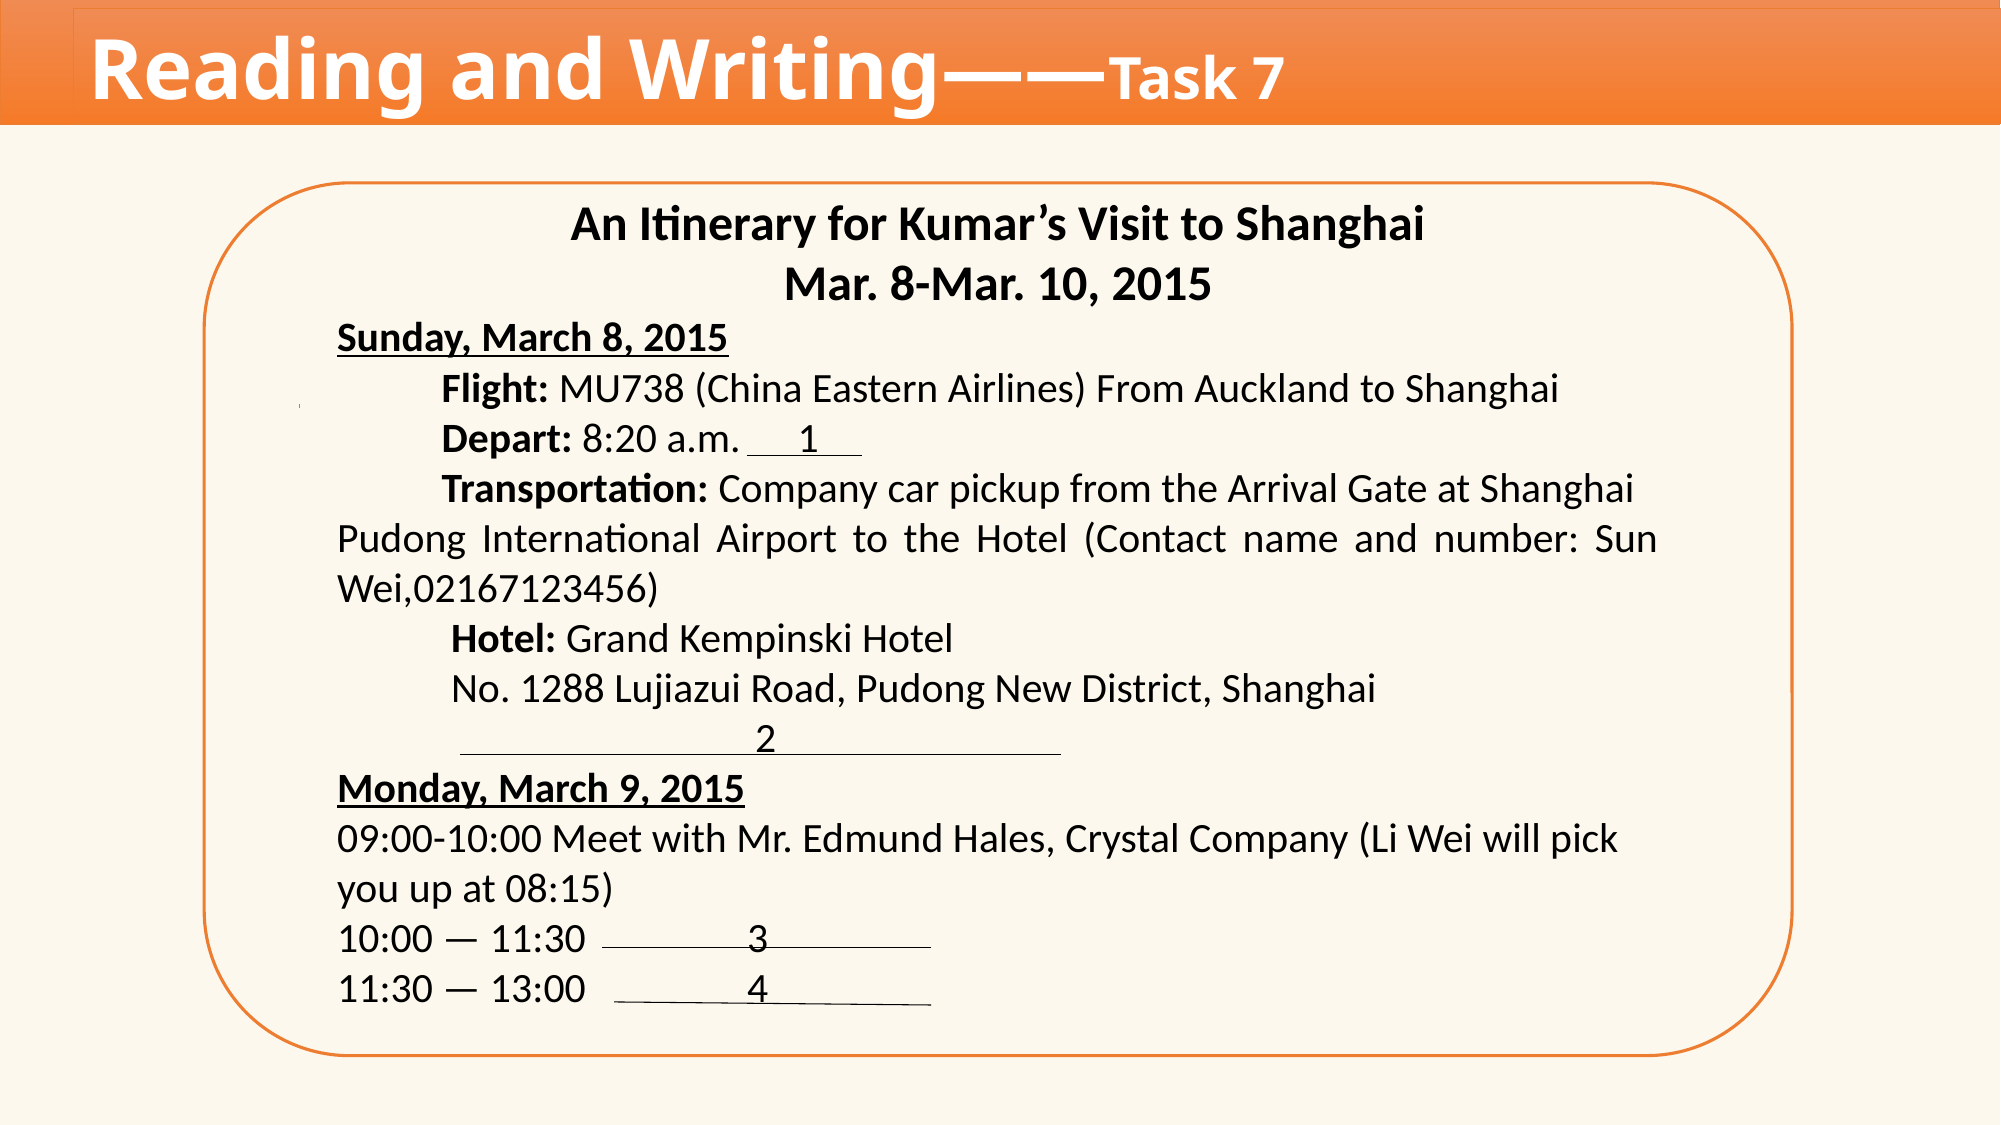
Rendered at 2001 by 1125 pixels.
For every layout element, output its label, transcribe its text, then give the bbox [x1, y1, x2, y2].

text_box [0, 0, 2000, 131]
text_box An Itinerary for Kumar’s Visit to Shanghai Mar. 8-Mar. 10, 2015 Sunday, March 8, 2015 Flight: MU738 (China Eastern Airlines) From Auckland to Shanghai Depart: 8:20 a.m. 1 Transportation: Company car pickup from the Arrival Gate at Shanghai Pudong International Airport to the Hotel (Contact name and number: Sun Wei,02167123456) Hotel: Grand Kempinski Hotel No. 1288 Lujiazui Road, Pudong New District, Shanghai 2 Monday, March 9, 2015 09:00-10:00 Meet with Mr. Edmund Hales, Crystal Company (Li Wei will pick you up at 08:15) 10:00 — 11:30 3 11:30 — 13:00 4 [322, 182, 1674, 1068]
text_box [203, 184, 322, 1055]
text_box [1674, 184, 1794, 1055]
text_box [614, 1001, 932, 1005]
